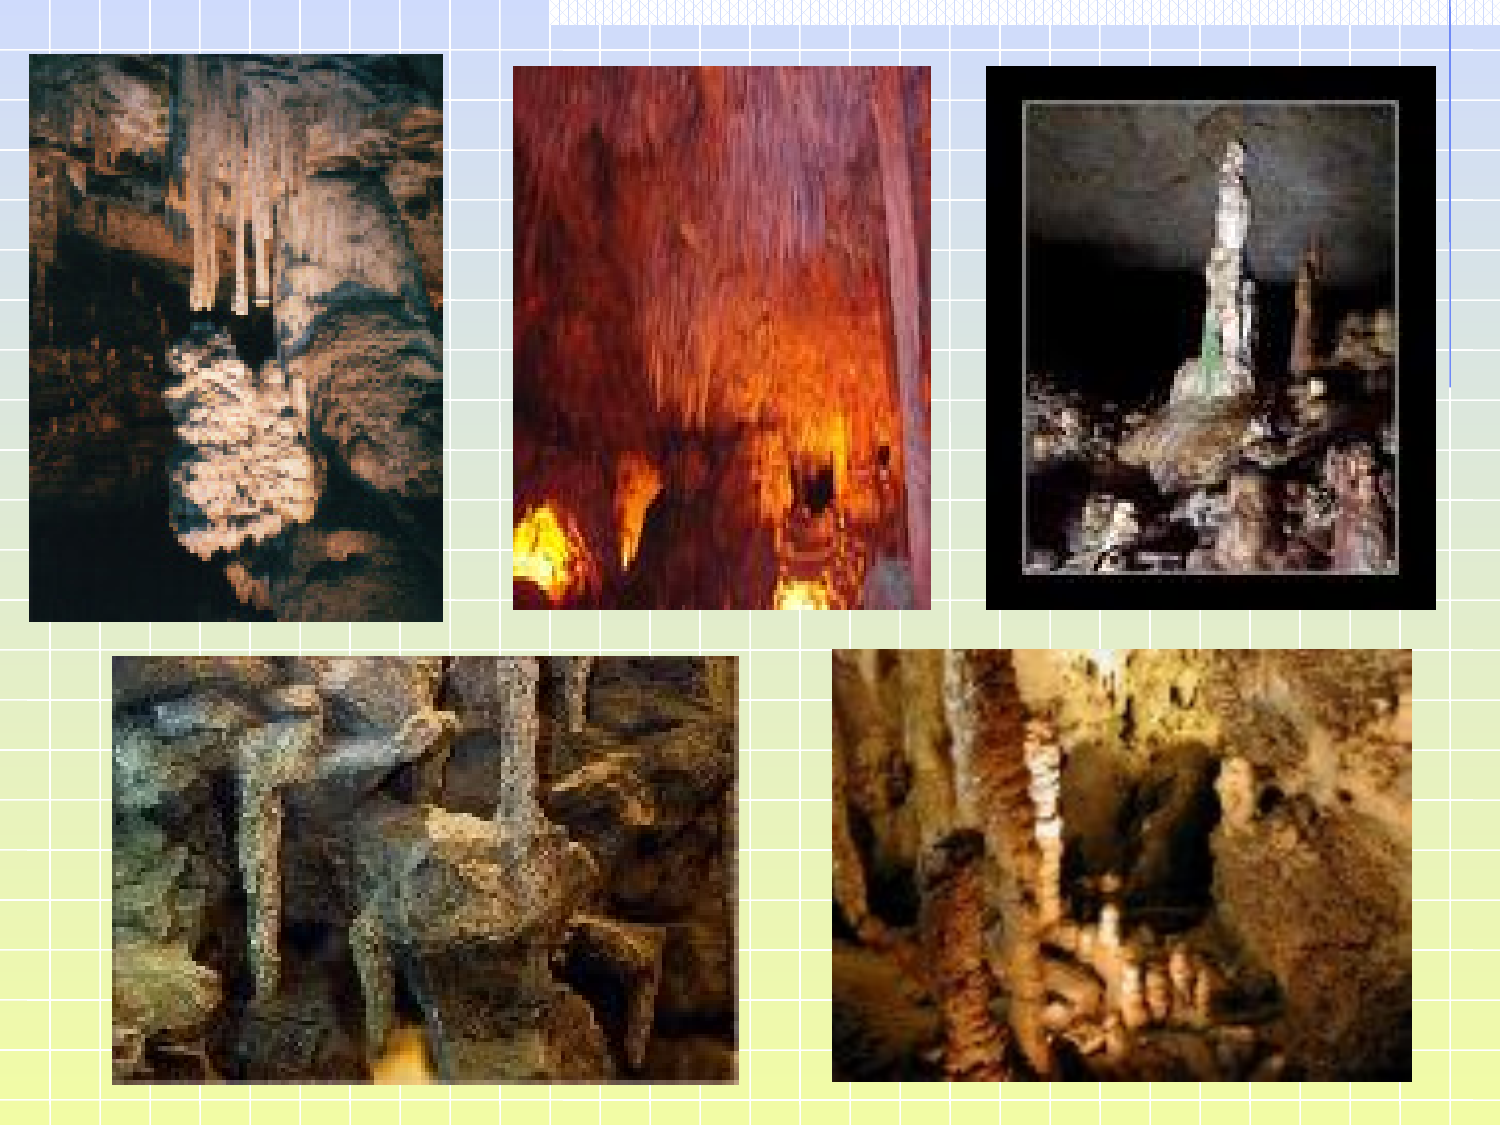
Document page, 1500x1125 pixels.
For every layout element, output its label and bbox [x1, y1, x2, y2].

picture [111, 656, 739, 1085]
picture [513, 66, 931, 610]
picture [29, 54, 443, 622]
picture [832, 648, 1412, 1083]
picture [985, 66, 1436, 610]
